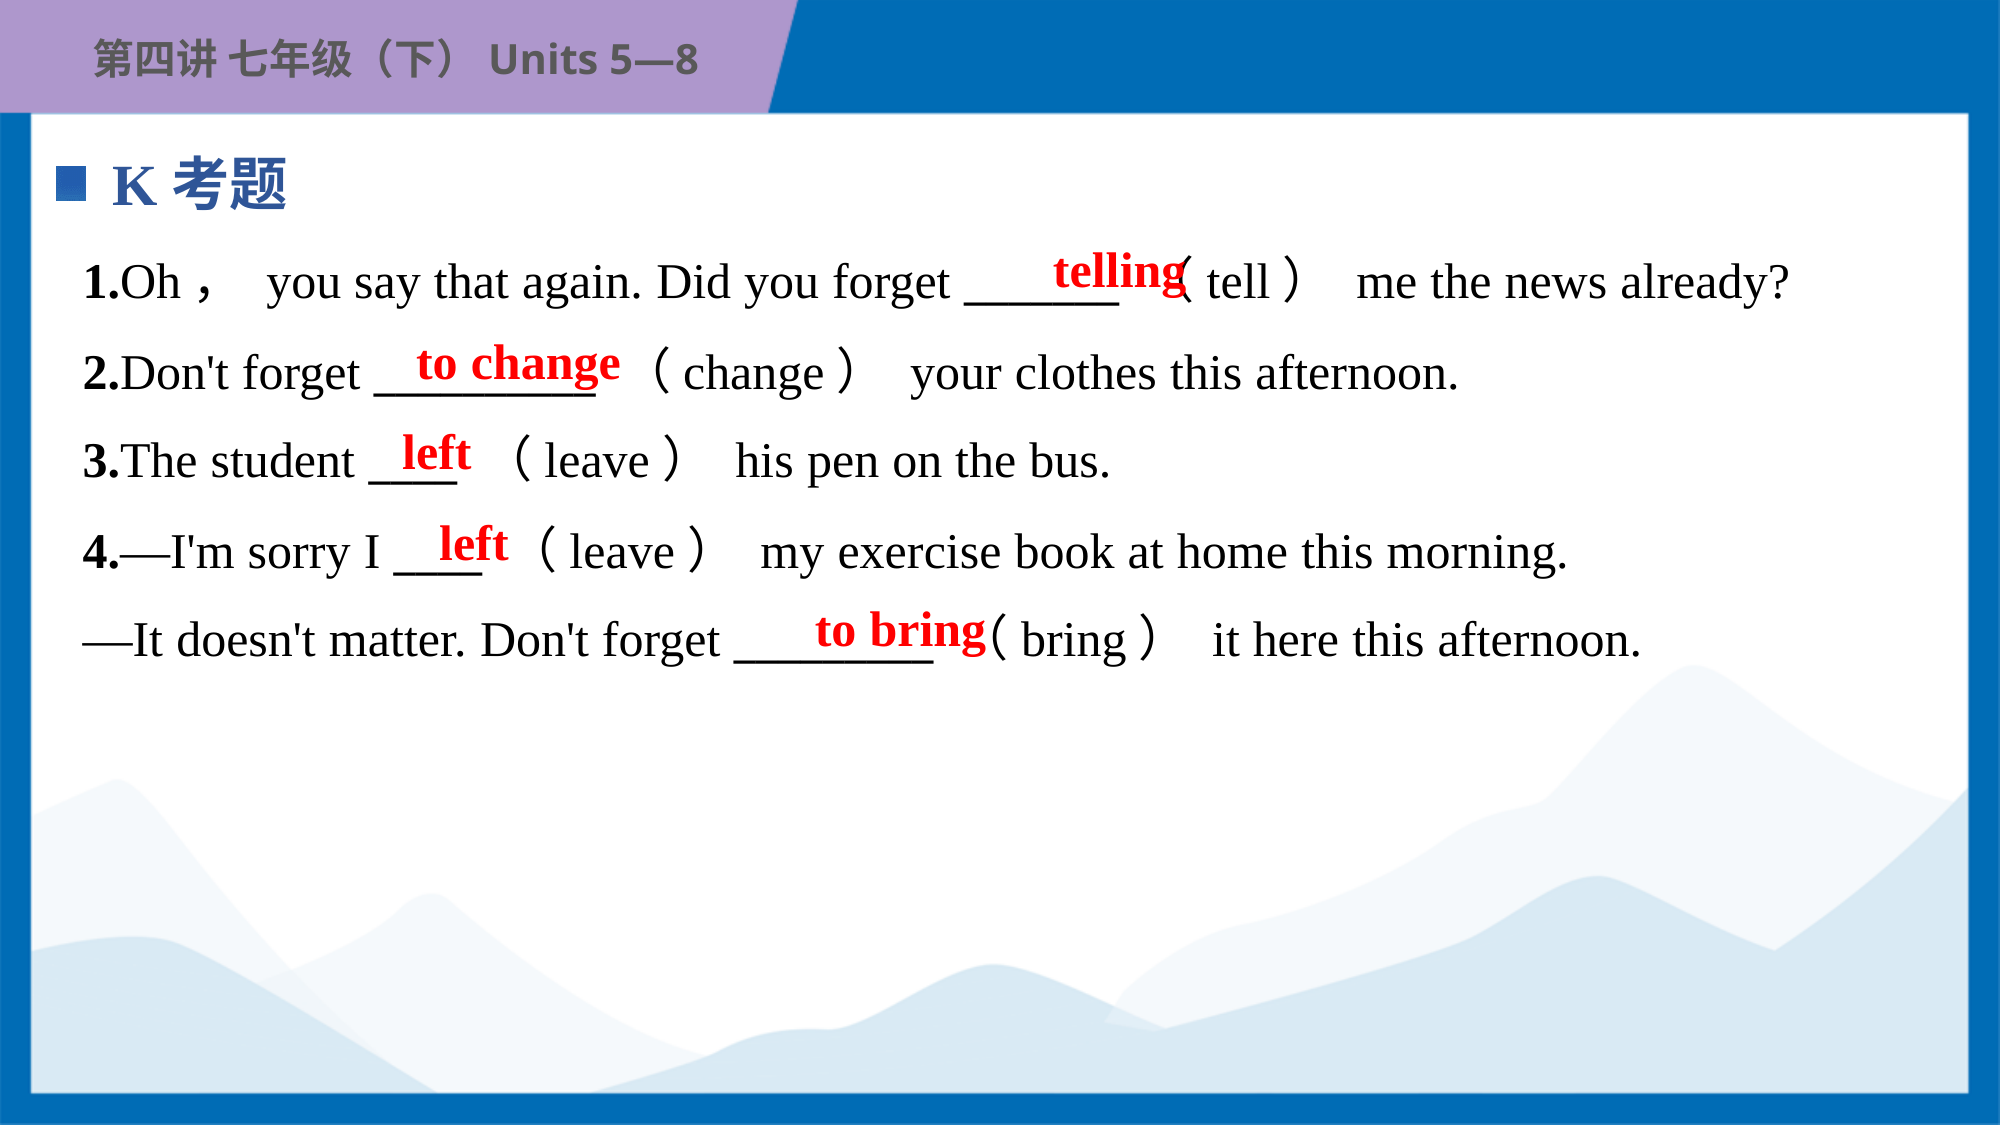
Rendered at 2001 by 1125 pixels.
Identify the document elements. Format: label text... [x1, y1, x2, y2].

text_box to change [391, 301, 645, 380]
text_box to bring [790, 568, 1011, 647]
text_box left [384, 391, 490, 471]
text_box 1.Oh， you say that again. Did you forget _______ （tell） me the news already? 2.Don't forget __________ （change） your clothes this afternoon. 3.The student ____ （leave） his pen on the bus. [82, 216, 1917, 478]
picture [0, 0, 2000, 1125]
text_box telling [1035, 210, 1205, 289]
text_box 4.—I'm sorry I ____ （leave） my exercise book at home this morning. —It doesn't matter. Don't forget _________ （bring） it here this afternoon. [82, 487, 1917, 657]
text_box left [421, 482, 527, 562]
text_box K考题 [112, 146, 1917, 216]
